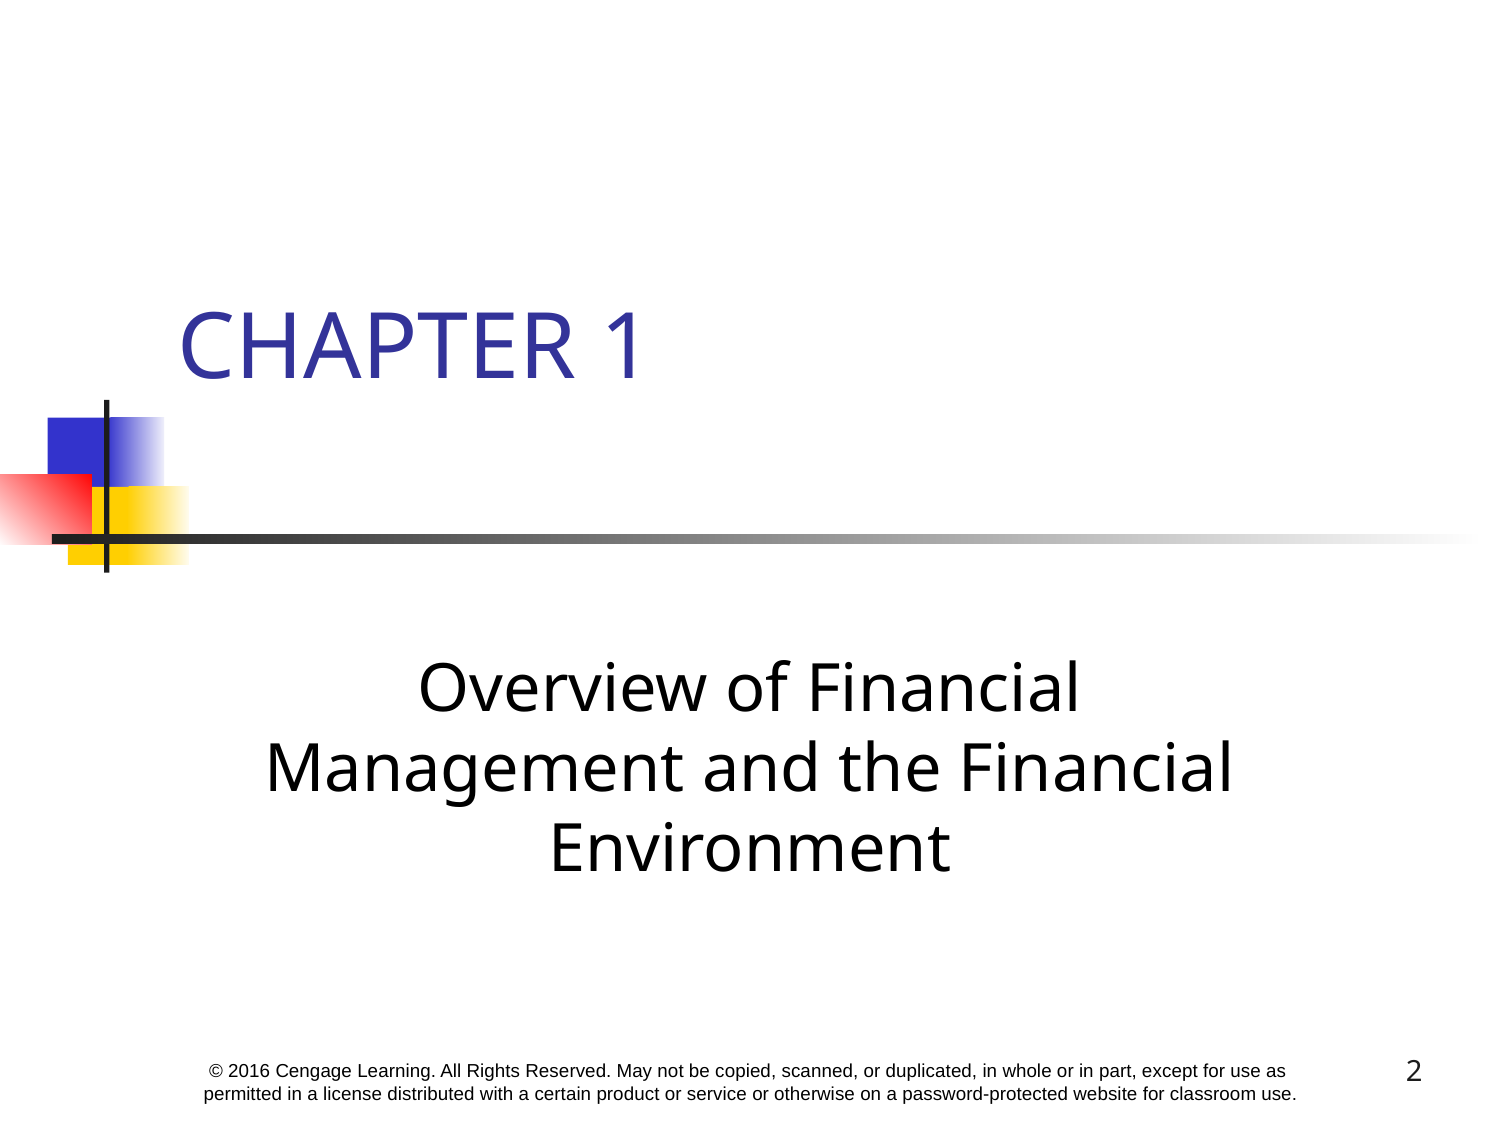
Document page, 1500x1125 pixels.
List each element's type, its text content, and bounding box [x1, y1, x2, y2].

title CHAPTER 1 [162, 274, 1438, 516]
slide_number 2 [1124, 1024, 1438, 1101]
subtitle Overview of Financial Management and the Financial Environment [224, 637, 1276, 926]
